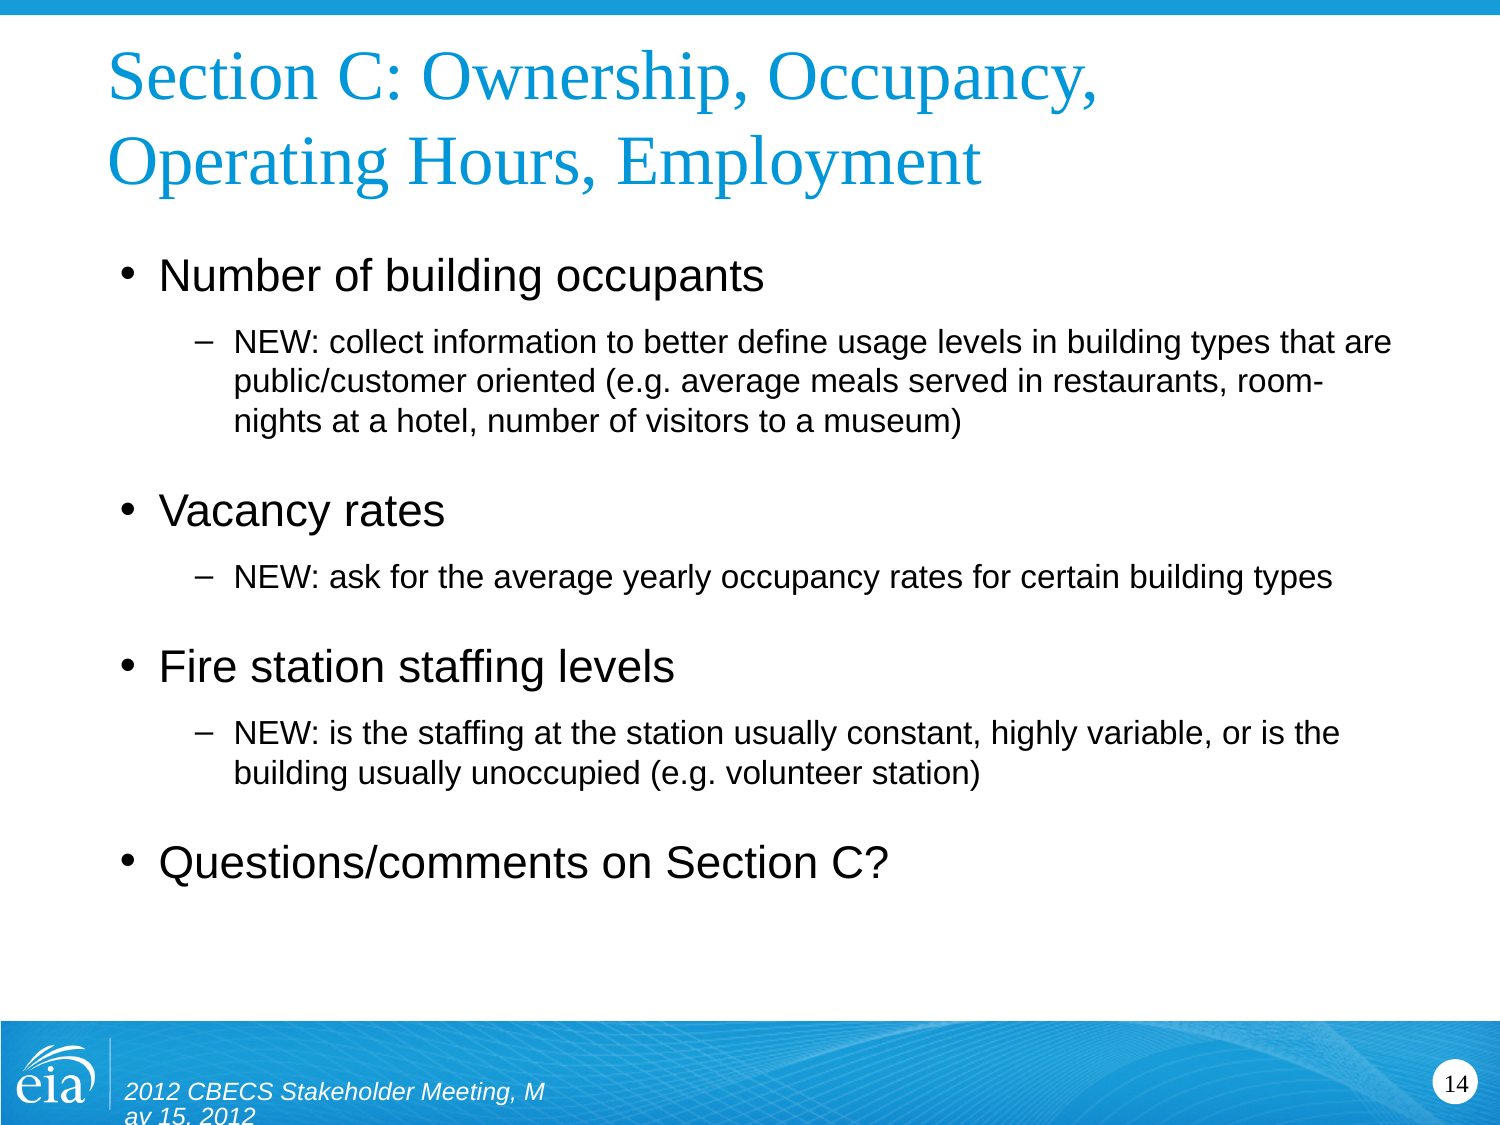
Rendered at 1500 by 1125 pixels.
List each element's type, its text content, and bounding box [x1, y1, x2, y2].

slide_number 14 [1425, 1053, 1488, 1113]
title Section C: Ownership, Occupancy, Operating Hours, Employment [92, 18, 1413, 206]
picture [2, 1021, 1500, 1125]
footer 2012 CBECS Stakeholder Meeting, May 15, 2012 [109, 1048, 570, 1113]
list Number of building occupants NEW: collect information to better define usage levels in building types that are public/customer oriented (e.g. average meals served in restaurants, room- nights at a hotel, number of visitors to a museum) Vacancy rates NEW: ask for the average yearly occupancy rates for certain building types Fire station staffing levels NEW: is the staffing at the station usually constant, highly variable, or is the building usually unoccupied (e.g. volunteer station) Questions/comments on Section C? [105, 238, 1425, 992]
